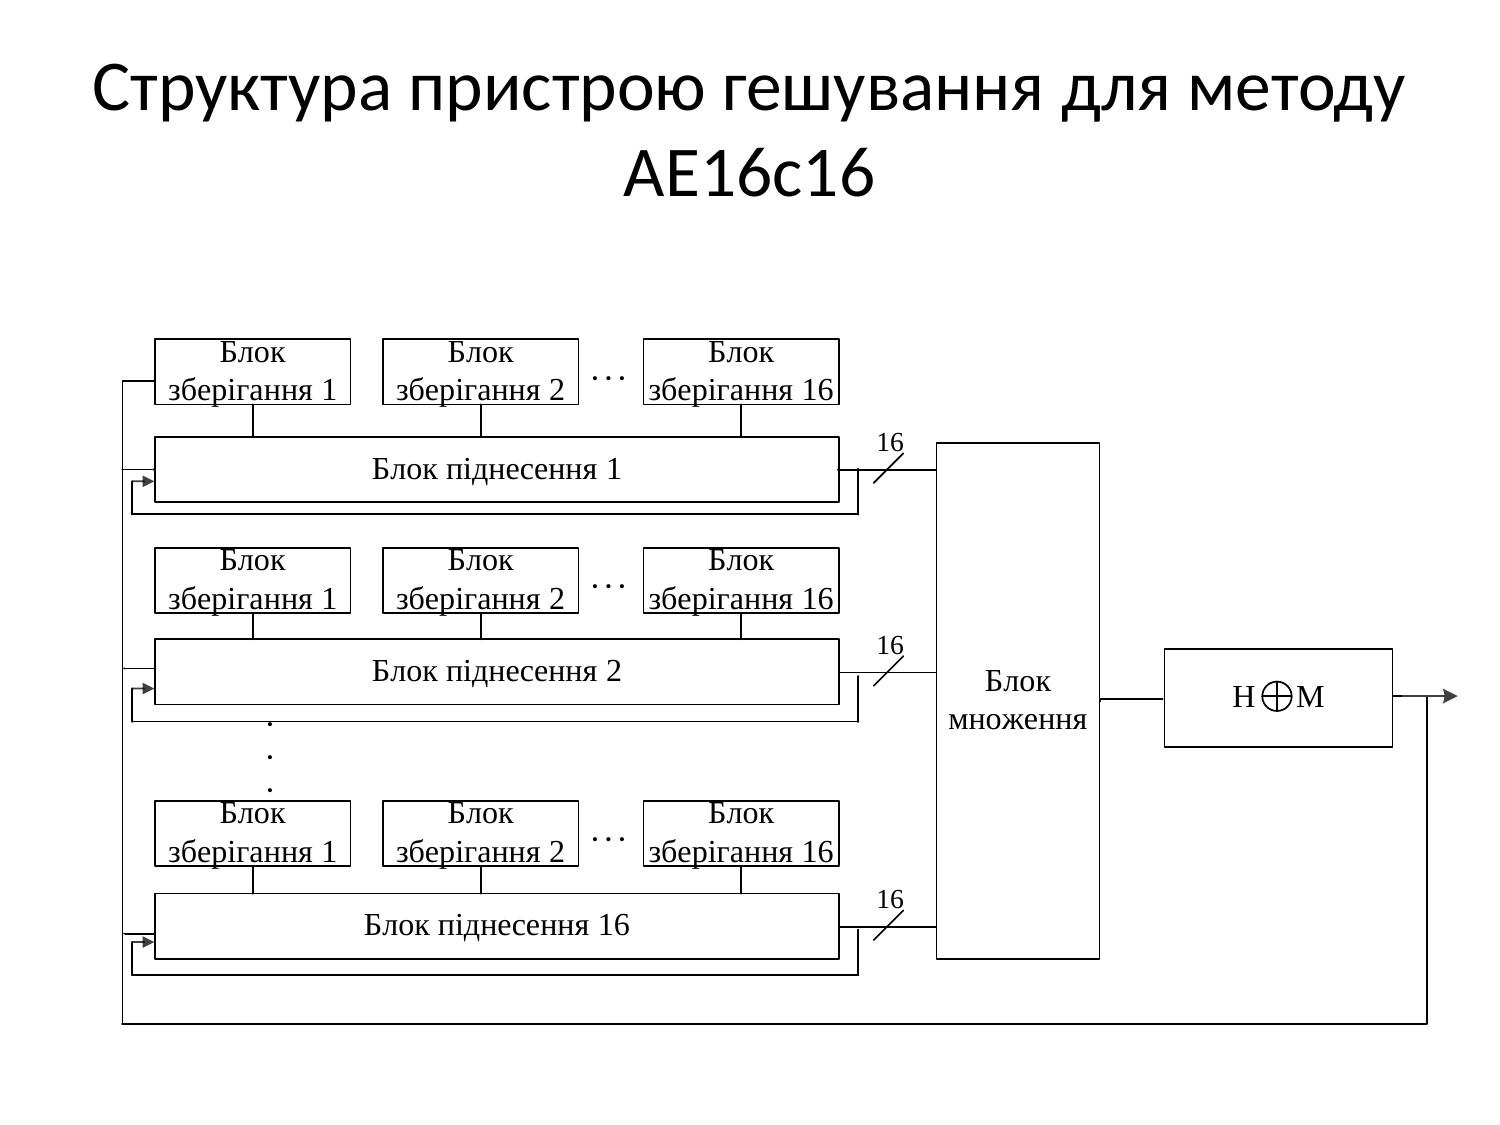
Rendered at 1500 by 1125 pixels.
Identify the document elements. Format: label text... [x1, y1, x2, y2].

title Структура пристрою гешування для методу AЕ16с16 [76, 30, 1423, 219]
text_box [40, 231, 1462, 1047]
